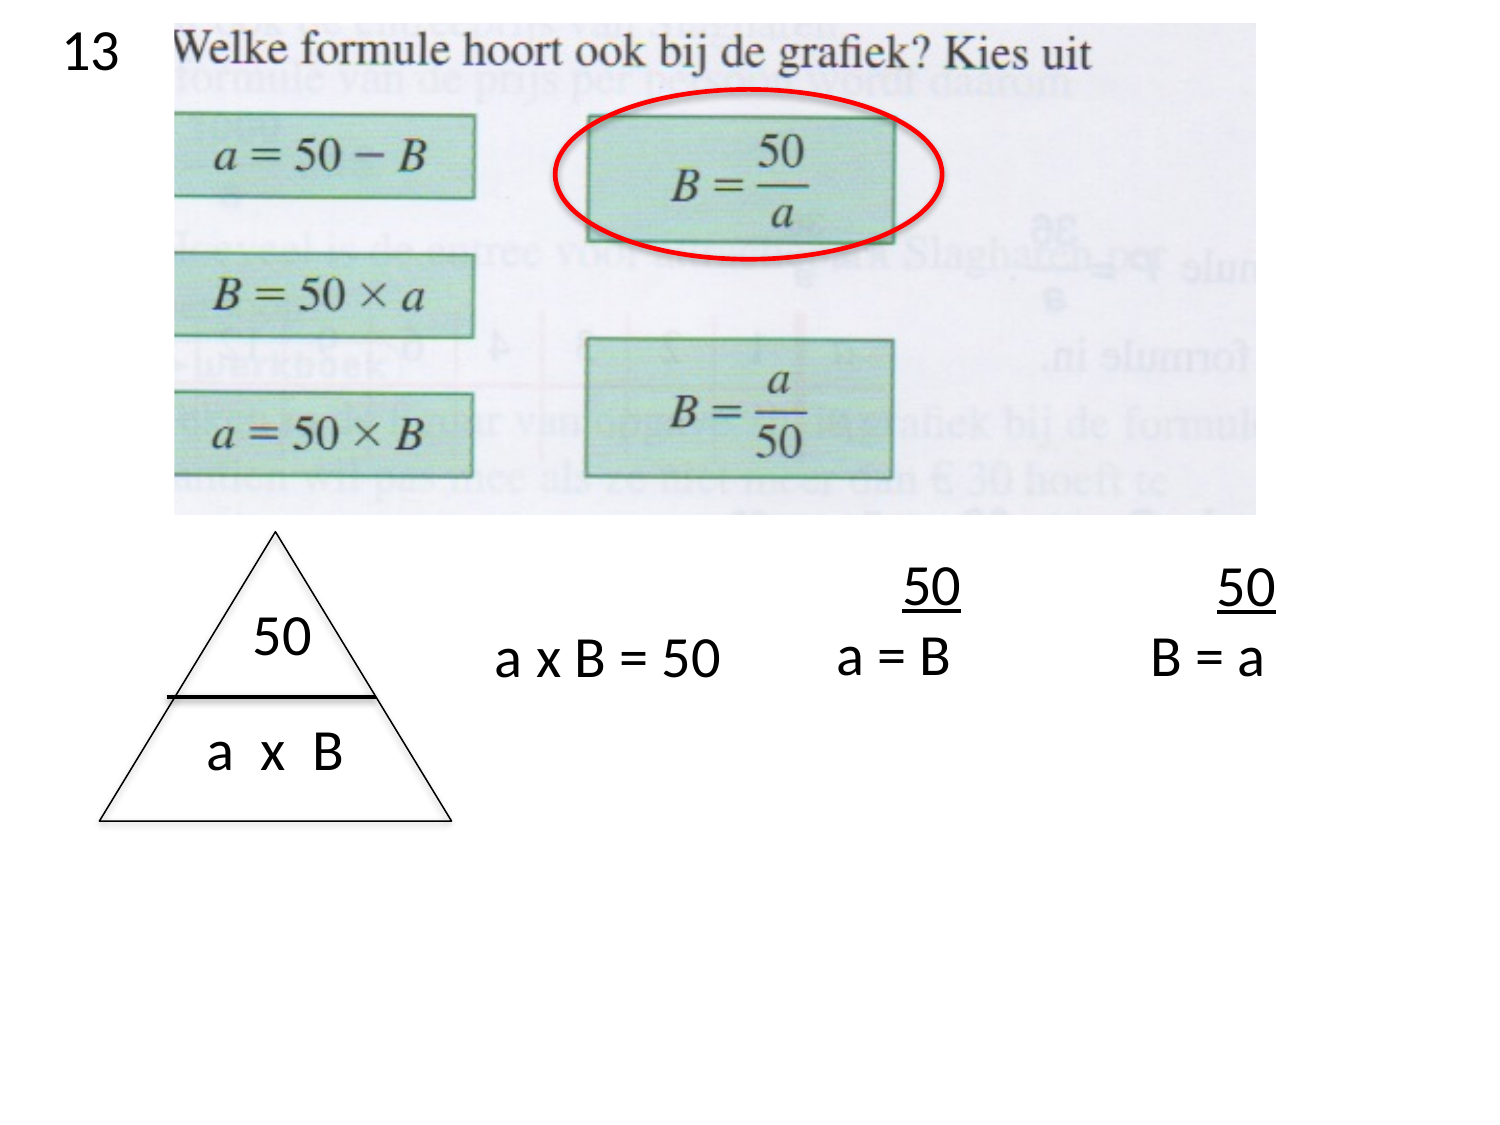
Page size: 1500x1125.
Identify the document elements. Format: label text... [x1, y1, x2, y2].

picture [174, 22, 1257, 515]
text_box [239, 530, 312, 589]
text_box 50 B = a [1135, 540, 1291, 696]
text_box 50 [237, 589, 327, 675]
text_box a x B [191, 706, 360, 789]
text_box 50 a = B [821, 539, 977, 695]
text_box [98, 702, 453, 822]
text_box a x B = 50 [480, 611, 736, 697]
text_box [176, 593, 376, 694]
text_box 13 [46, 4, 135, 90]
